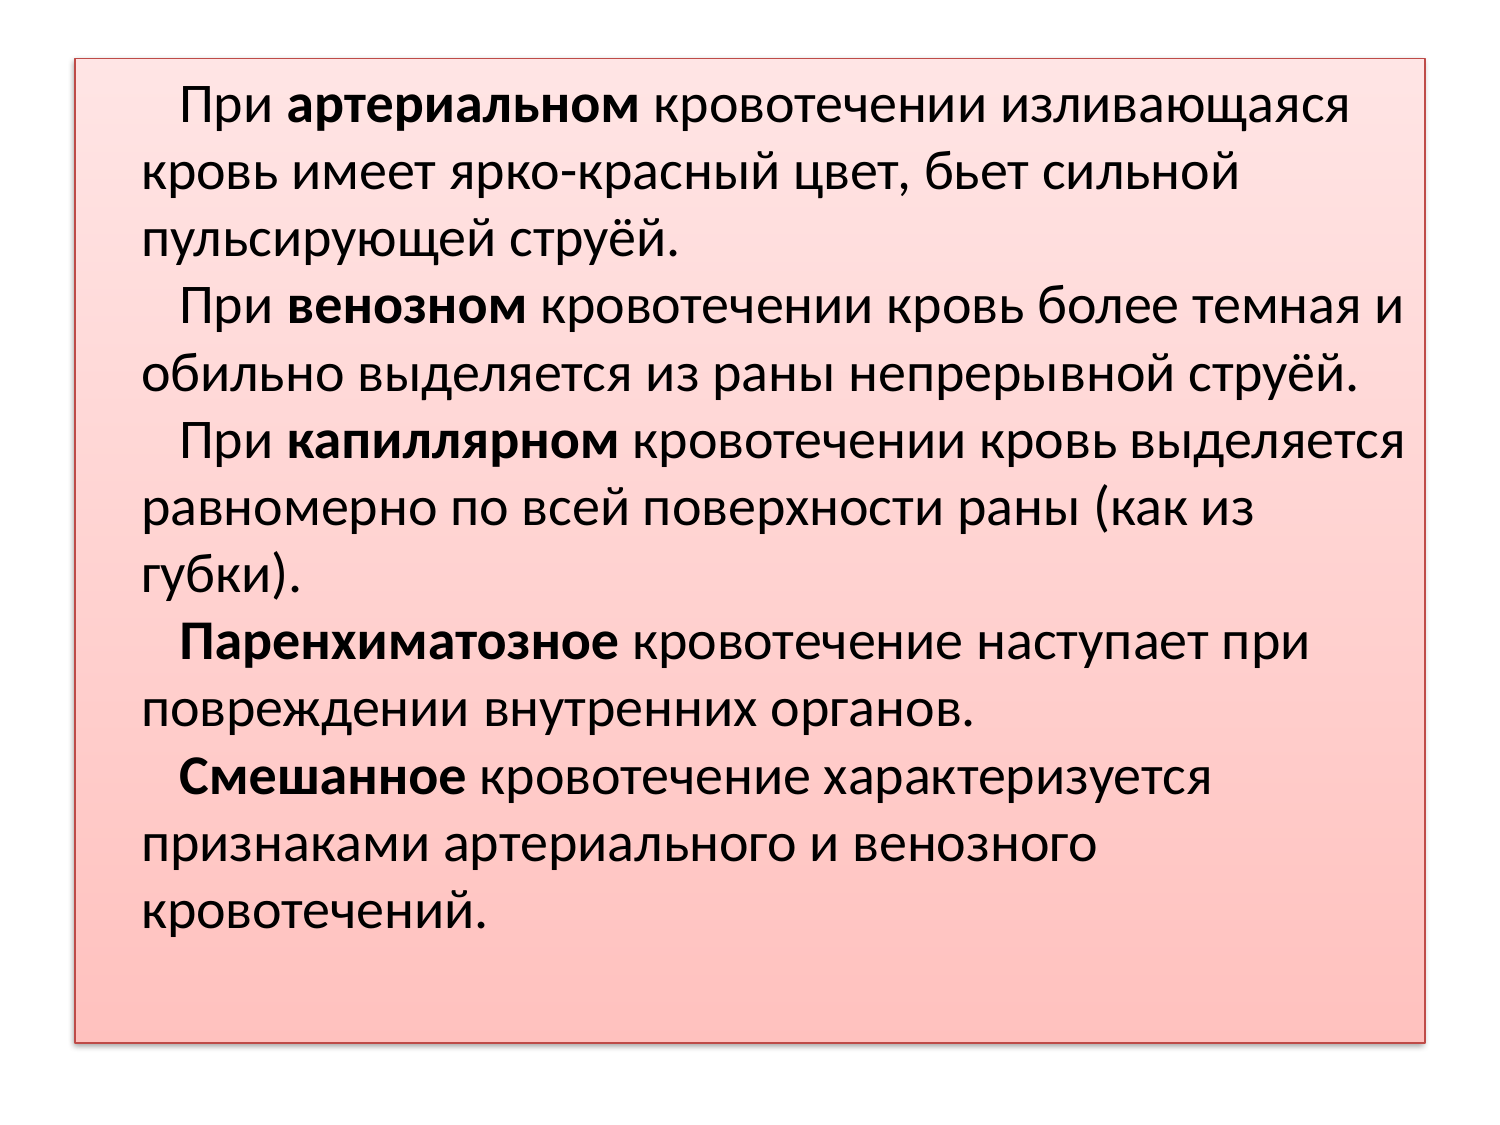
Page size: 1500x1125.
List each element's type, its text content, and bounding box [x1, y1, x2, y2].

list При артериальном кровотечении изливающаяся кровь имеет ярко-красный цвет, бьет сильной пульсирующей струёй. При венозном кровотечении кровь более темная и обильно выделяется из раны непрерывной струёй. При капиллярном кровотечении кровь выделяется равномерно по всей поверхности раны (как из губки). Паренхиматозное кровотечение наступает при повреждении внутренних органов. Смешанное кровотечение характеризуется признаками артериального и венозного кровотечений. [74, 58, 1426, 1044]
